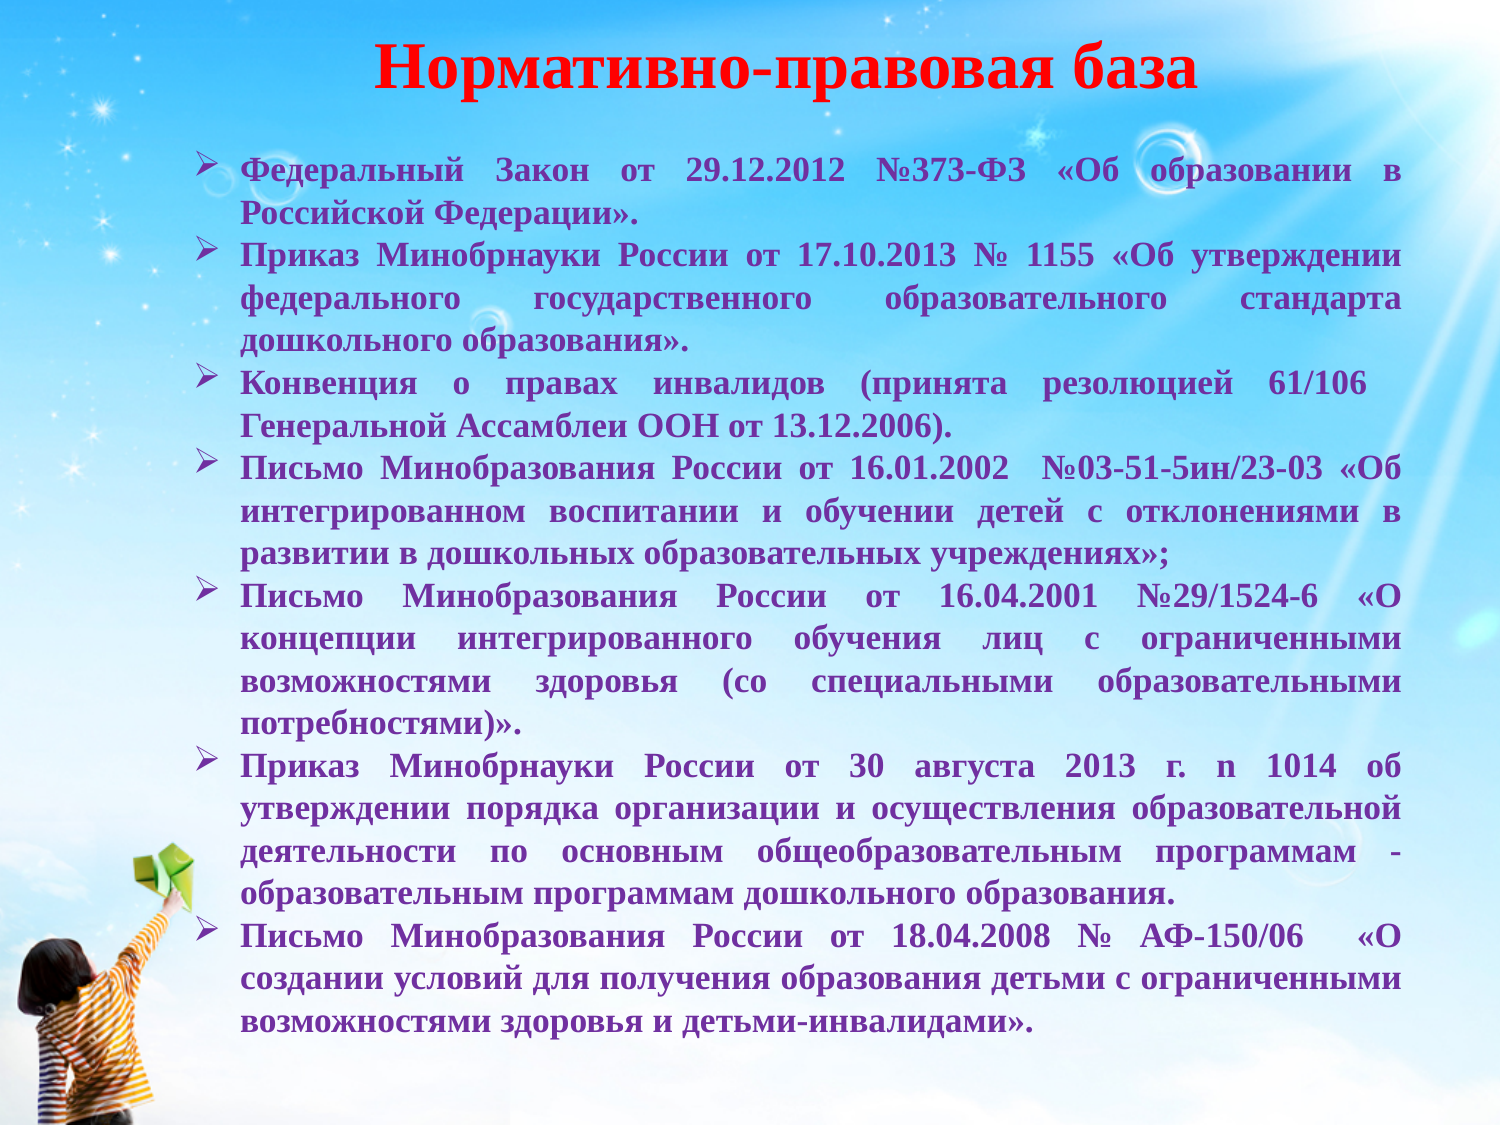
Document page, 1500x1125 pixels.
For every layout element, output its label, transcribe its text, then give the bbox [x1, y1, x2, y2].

text_box Нормативно-правовая база [156, 15, 1419, 110]
picture [0, 0, 1500, 1125]
text_box Федеральный Закон от 29.12.2012 №373-ФЗ «Об образовании в Российской Федерации». Приказ Минобрнауки России от 17.10.2013 № 1155 «Об утверждении федерального государственного образовательного стандарта дошкольного образования». Конвенция о правах инвалидов (принята резолюцией 61/106 Генеральной Ассамблеи ООН от 13.12.2006). Письмо Минобразования России от 16.01.2002 №03-51-5ин/23-03 «Об интегрированном воспитании и обучении детей с отклонениями в развитии в дошкольных образовательных учреждениях»; Письмо Минобразования России от 16.04.2001 №29/1524-6 «О концепции интегрированного обучения лиц с ограниченными возможностями здоровья (со специальными образовательными потребностями)». Приказ Минобрнауки России от 30 августа 2013 г. n 1014 об утверждении порядка организации и осуществления образовательной деятельности по основным общеобразовательным программам - образовательным программам дошкольного образования. Письмо Минобразования России от 18.04.2008 № АФ-150/06 «О создании условий для получения образования детьми с ограниченными возможностями здоровья и детьми-инвалидами». [133, 174, 1463, 1052]
